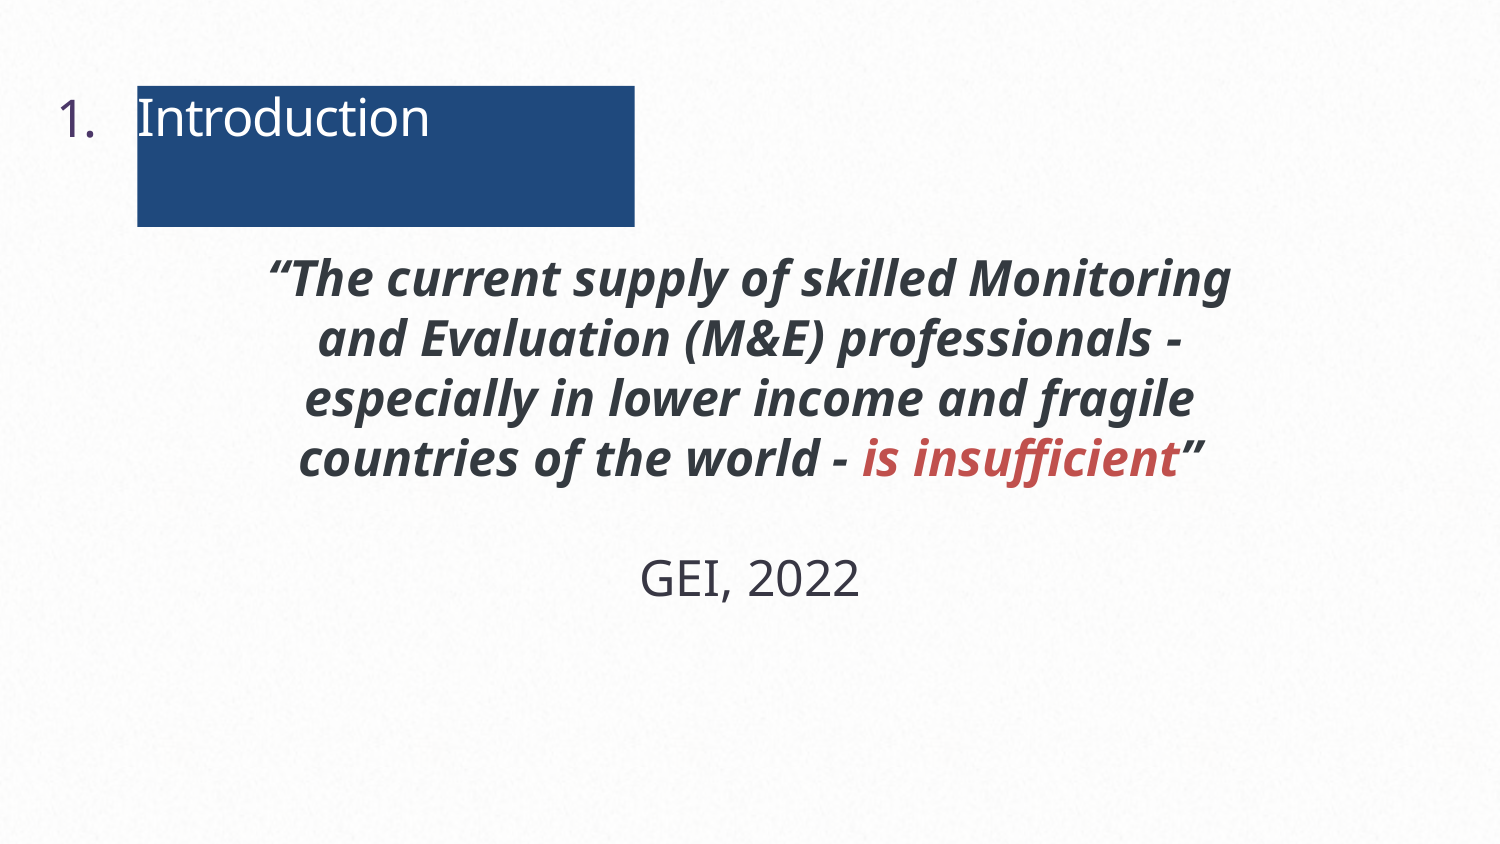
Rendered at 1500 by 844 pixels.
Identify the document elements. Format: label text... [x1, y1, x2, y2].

list “The current supply of skilled Monitoring and Evaluation (M&E) professionals - especially in lower income and fragile countries of the world - is insufficient” GEI, 2022 [229, 246, 1272, 611]
text_box 1. [54, 82, 105, 148]
title Introduction [137, 85, 635, 227]
